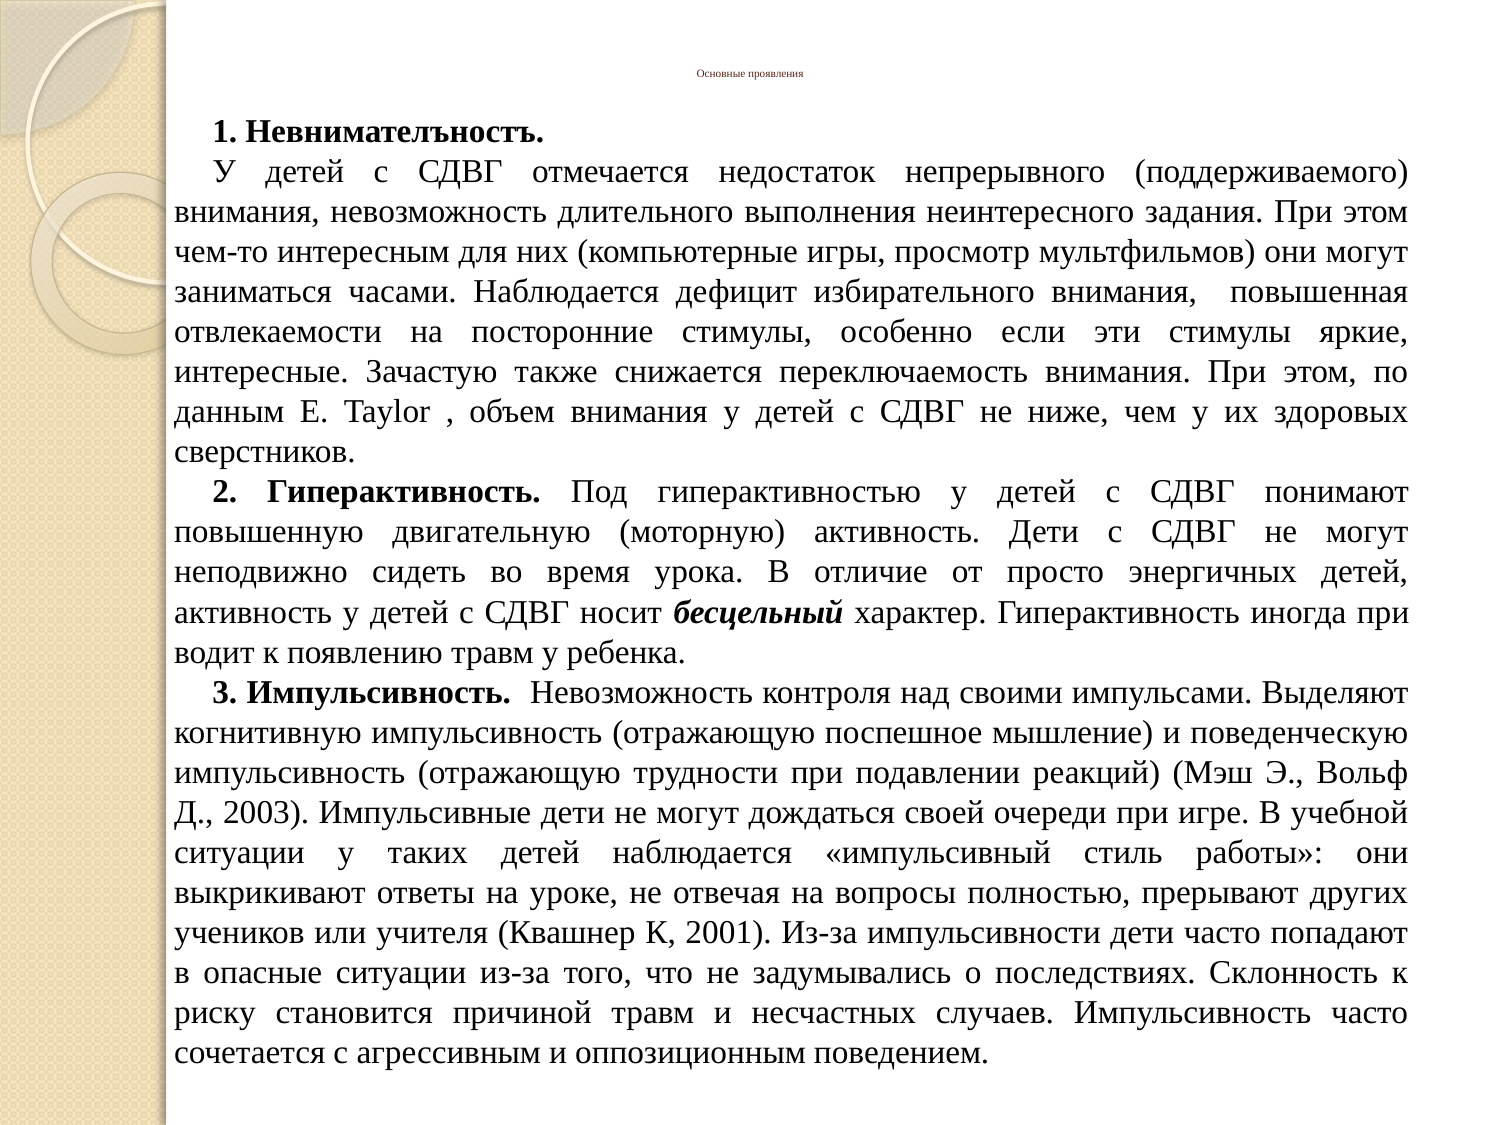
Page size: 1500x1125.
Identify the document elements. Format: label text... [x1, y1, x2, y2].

list 1. Невнимателъностъ. У детей с СДВГ отмечается недостаток непрерывного (поддерживаемого) внимания, невозможность длительного выполнения неинтересного задания. При этом чем-то интересным для них (компьютерные игры, просмотр мультфильмов) они могут заниматься часами. Наблюдается дефицит избирательного внимания, повышенная отвлекаемости на посторонние стимулы, особенно если эти стимулы яркие, интересные. Зачастую также снижается переключаемость внимания. При этом, по данным Е. Taylor , объем внимания у детей с СДВГ не ниже, чем у их здоровых сверстников. 2. Гиперактивность. Под гиперактивностью у детей с СДВГ понимают повышенную двигательную (моторную) активность. Дети с СДВГ не могут неподвижно сидеть во время урока. В отличие от просто энергичных детей, активность у детей с СДВГ носит бесцельный характер. Гиперактивность иногда при водит к появлению травм у ребенка. 3. Импульсивность. Невозможность контроля над своими импульсами. Выделяют когнитивную импульсивность (отражающую поспешное мышление) и поведенческую импульсивность (отражающую трудности при подавлении реакций) (Мэш Э., Вольф Д., 2003). Импульсивные дети не могут дождаться своей очереди при игре. В учебной ситуации у таких детей наблюдается «импульсивный стиль работы»: они выкрикивают ответы на уроке, не отвечая на вопросы полностью, прерывают других учеников или учителя (Квашнер К, 2001). Из-за импульсивности дети часто попадают в опасные ситуации из-за того, что не задумывались о последствиях. Склонность к риску становится причиной травм и несчастных случаев. Импульсивность часто сочетается с агрессивным и оппозиционным поведением. [159, 101, 1425, 1125]
title Основные проявления [75, 45, 1425, 102]
